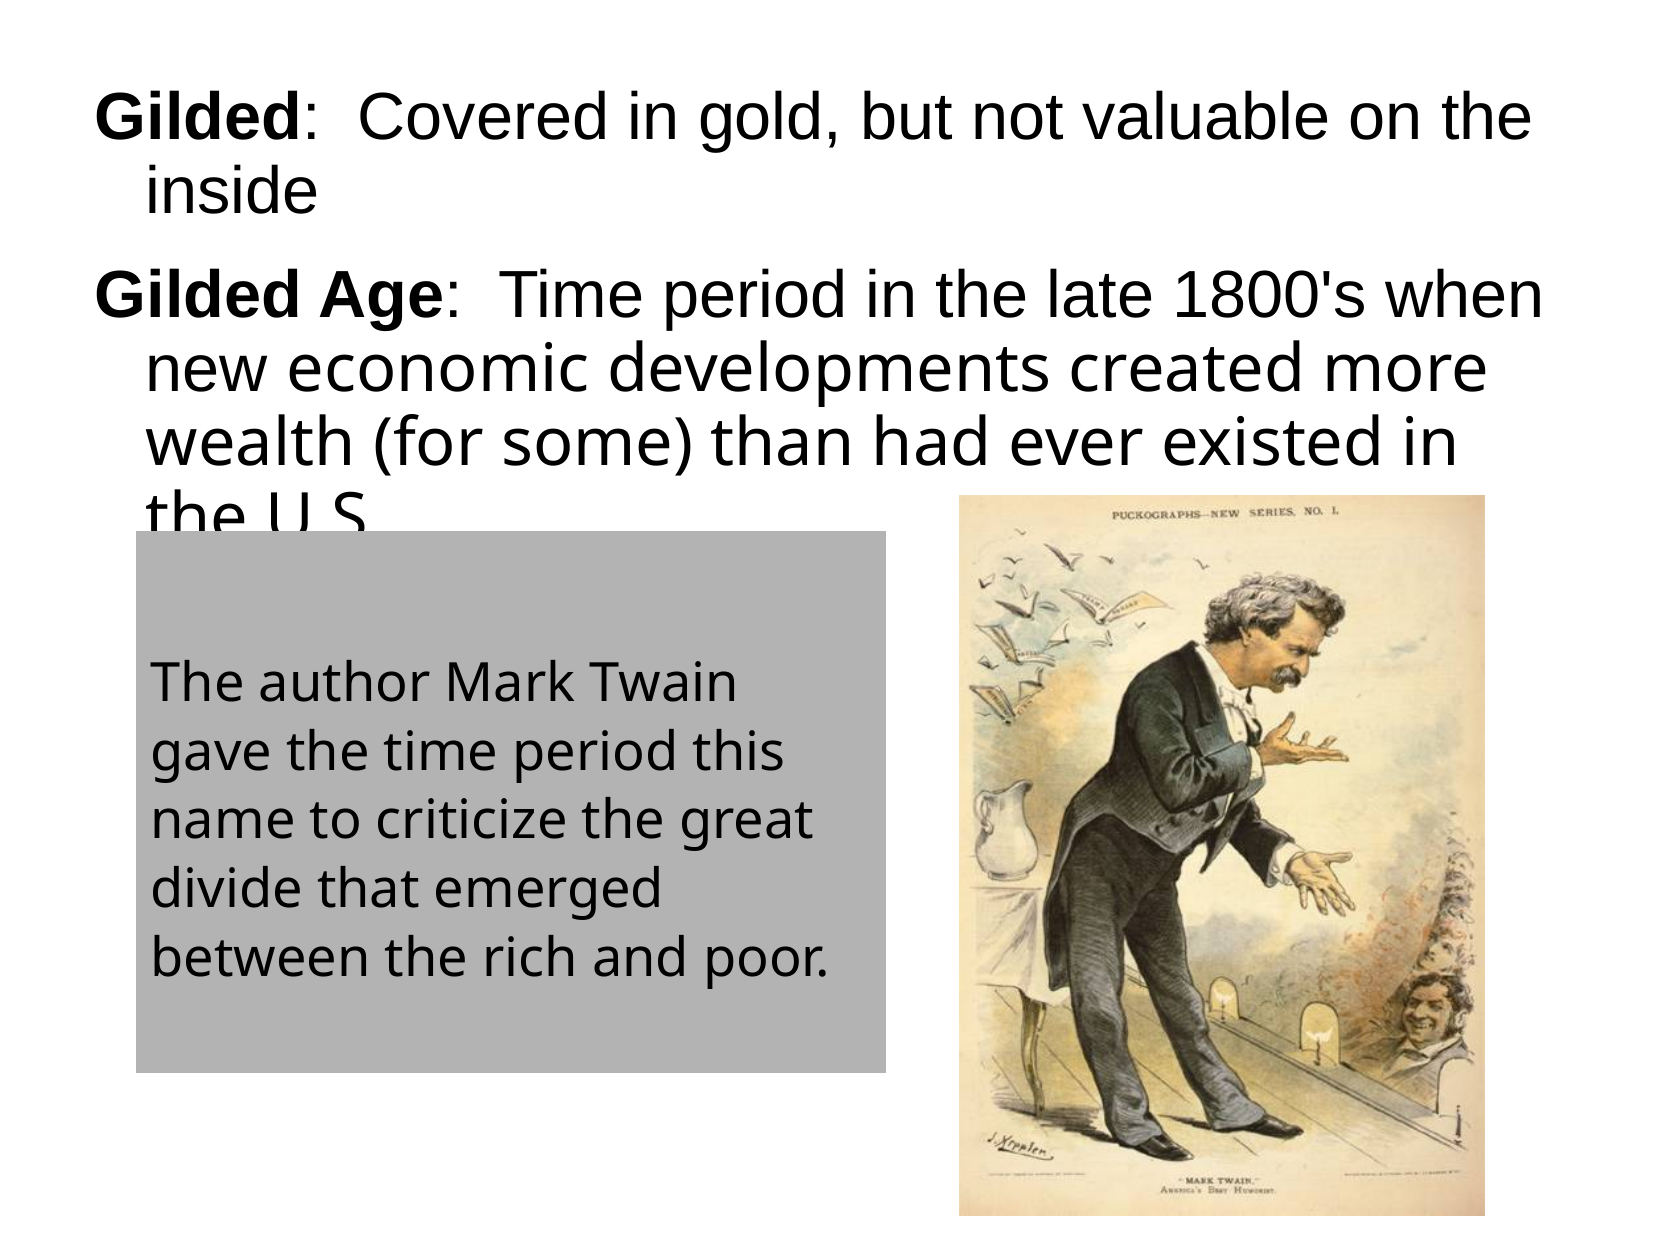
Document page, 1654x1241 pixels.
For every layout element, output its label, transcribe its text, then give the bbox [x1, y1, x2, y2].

list Gilded: Covered in gold, but not valuable on the inside Gilded Age: Time period in the late 1800's when new economic developments created more wealth (for some) than had ever existed in the U.S. [75, 75, 1571, 1109]
picture [959, 494, 1486, 1216]
table_header The author Mark Twain gave the time period this name to criticize the great divide that emerged between the rich and poor. [136, 531, 886, 1073]
